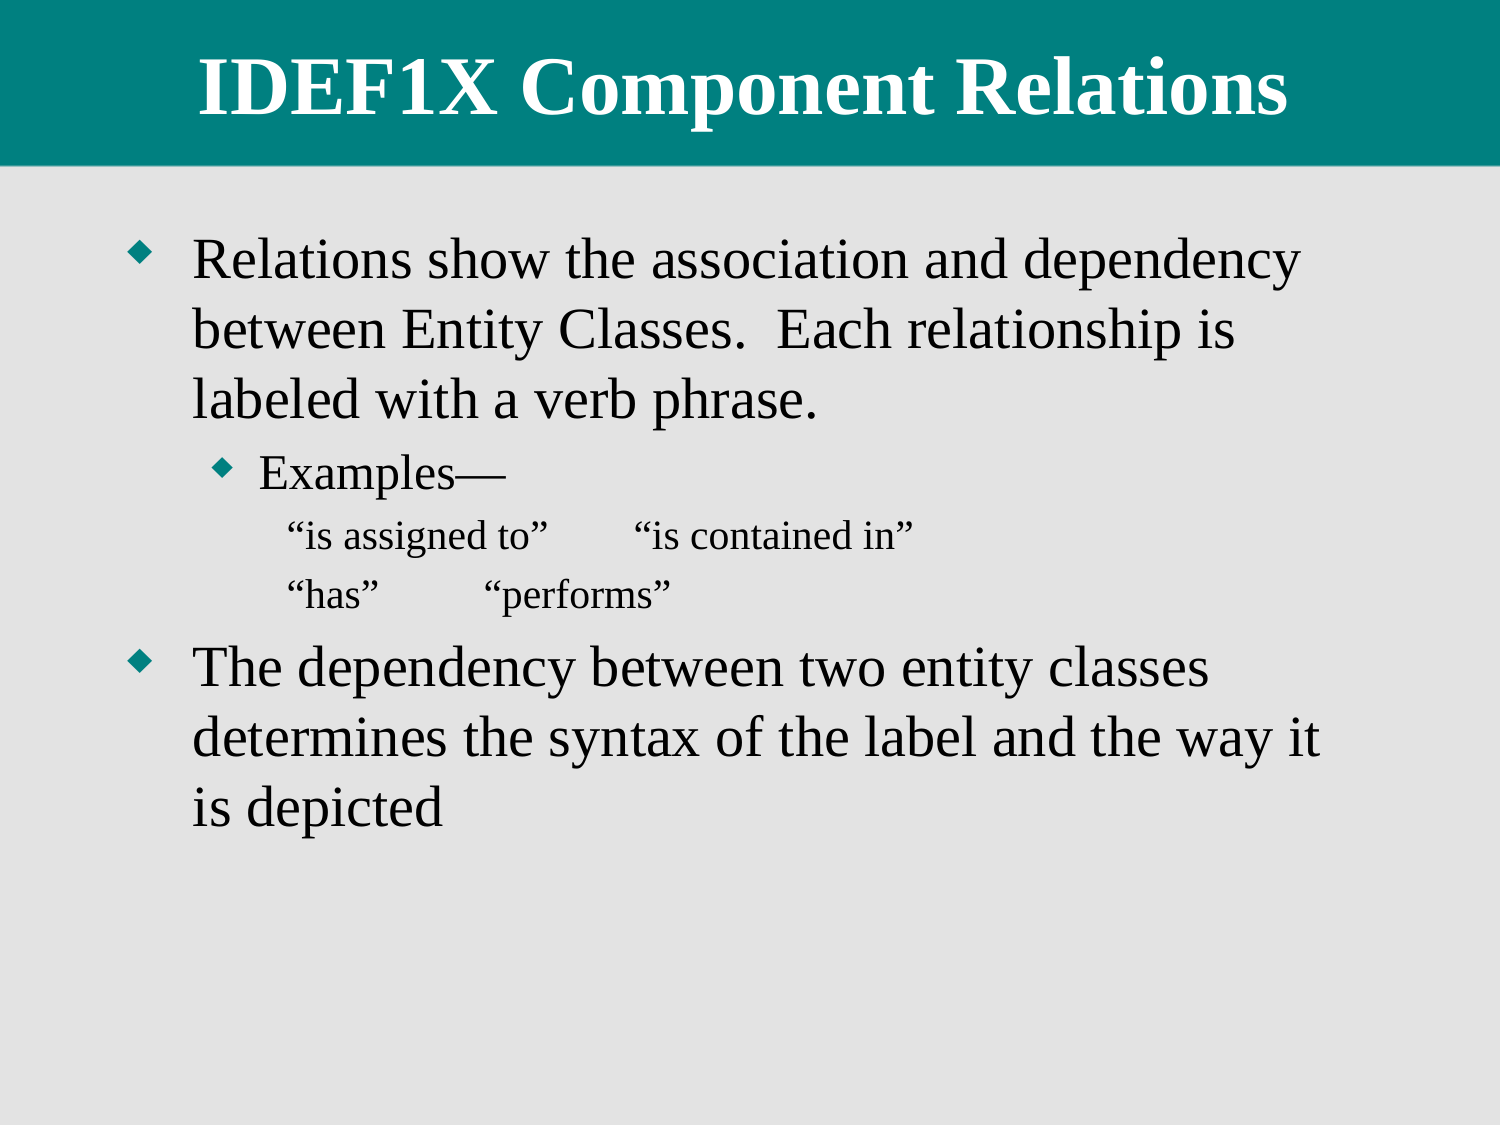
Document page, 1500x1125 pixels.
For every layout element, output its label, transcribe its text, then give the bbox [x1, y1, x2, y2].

list Relations show the association and dependency between Entity Classes. Each relationship is labeled with a verb phrase. Examples— “is assigned to” “is contained in” “has” “performs” The dependency between two entity classes determines the syntax of the label and the way it is depicted [111, 211, 1388, 854]
picture [0, 0, 1500, 1125]
title IDEF1X Component Relations [0, 23, 1488, 140]
